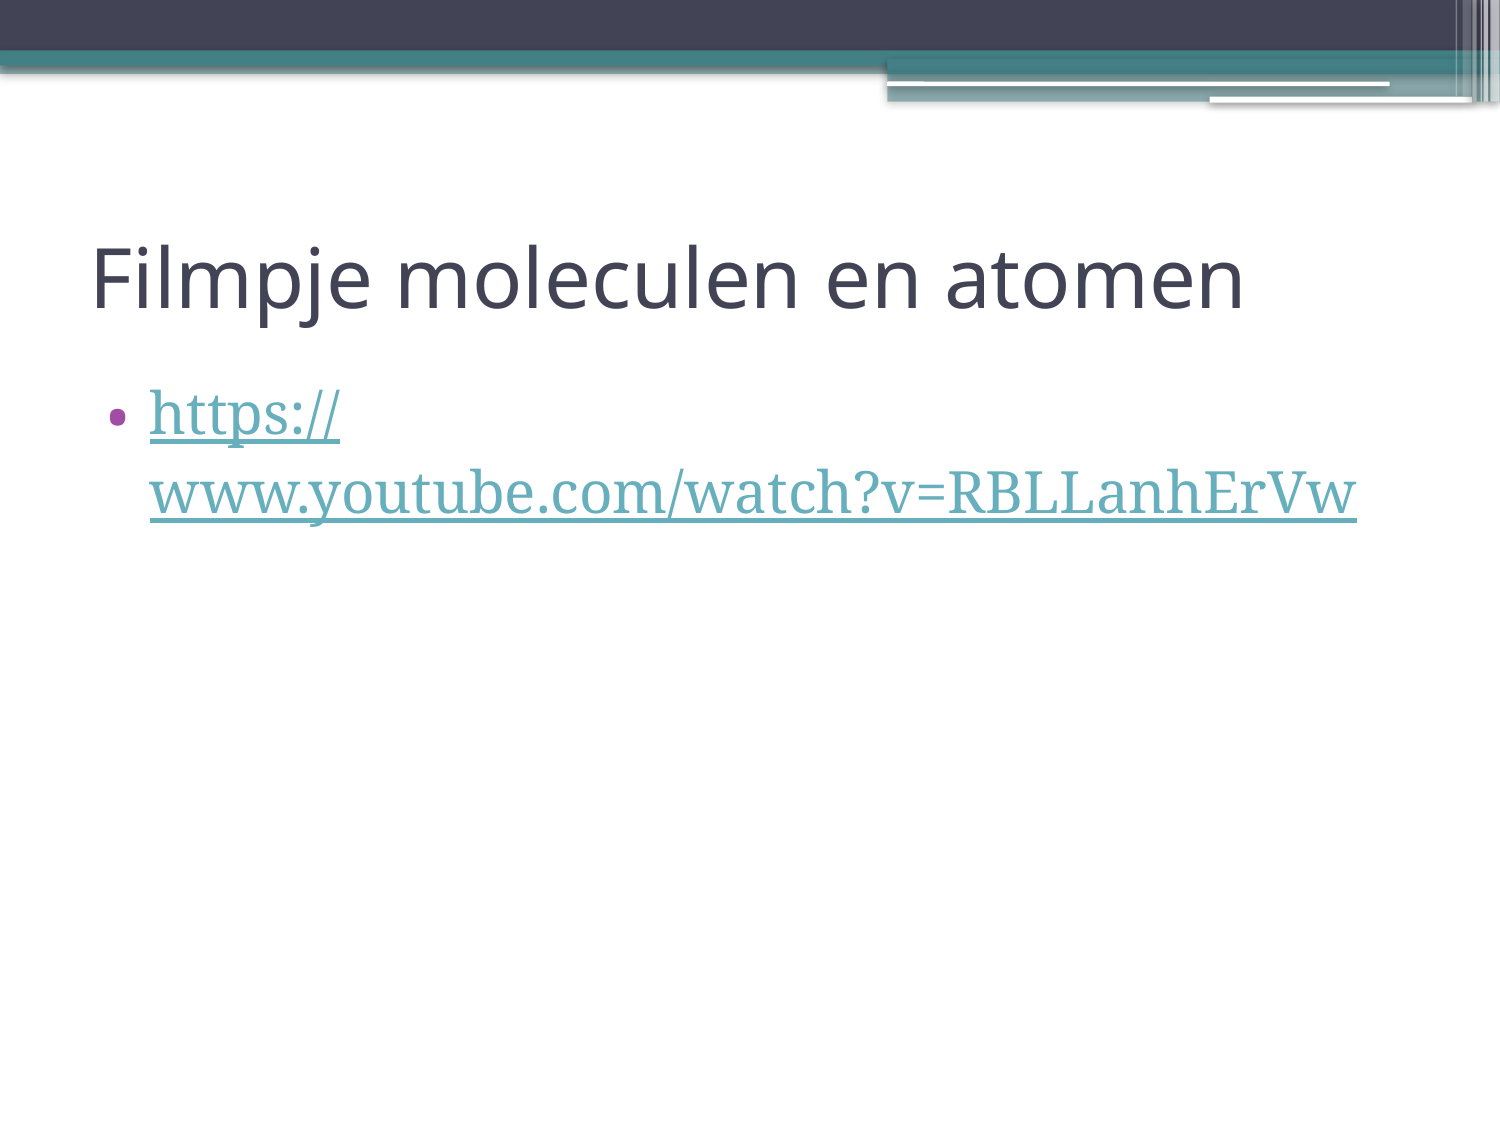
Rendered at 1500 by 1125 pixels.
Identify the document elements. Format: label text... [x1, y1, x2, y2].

title Filmpje moleculen en atomen [75, 187, 1425, 363]
list https://www.youtube.com/watch?v=RBLLanhErVw [75, 368, 1425, 1079]
